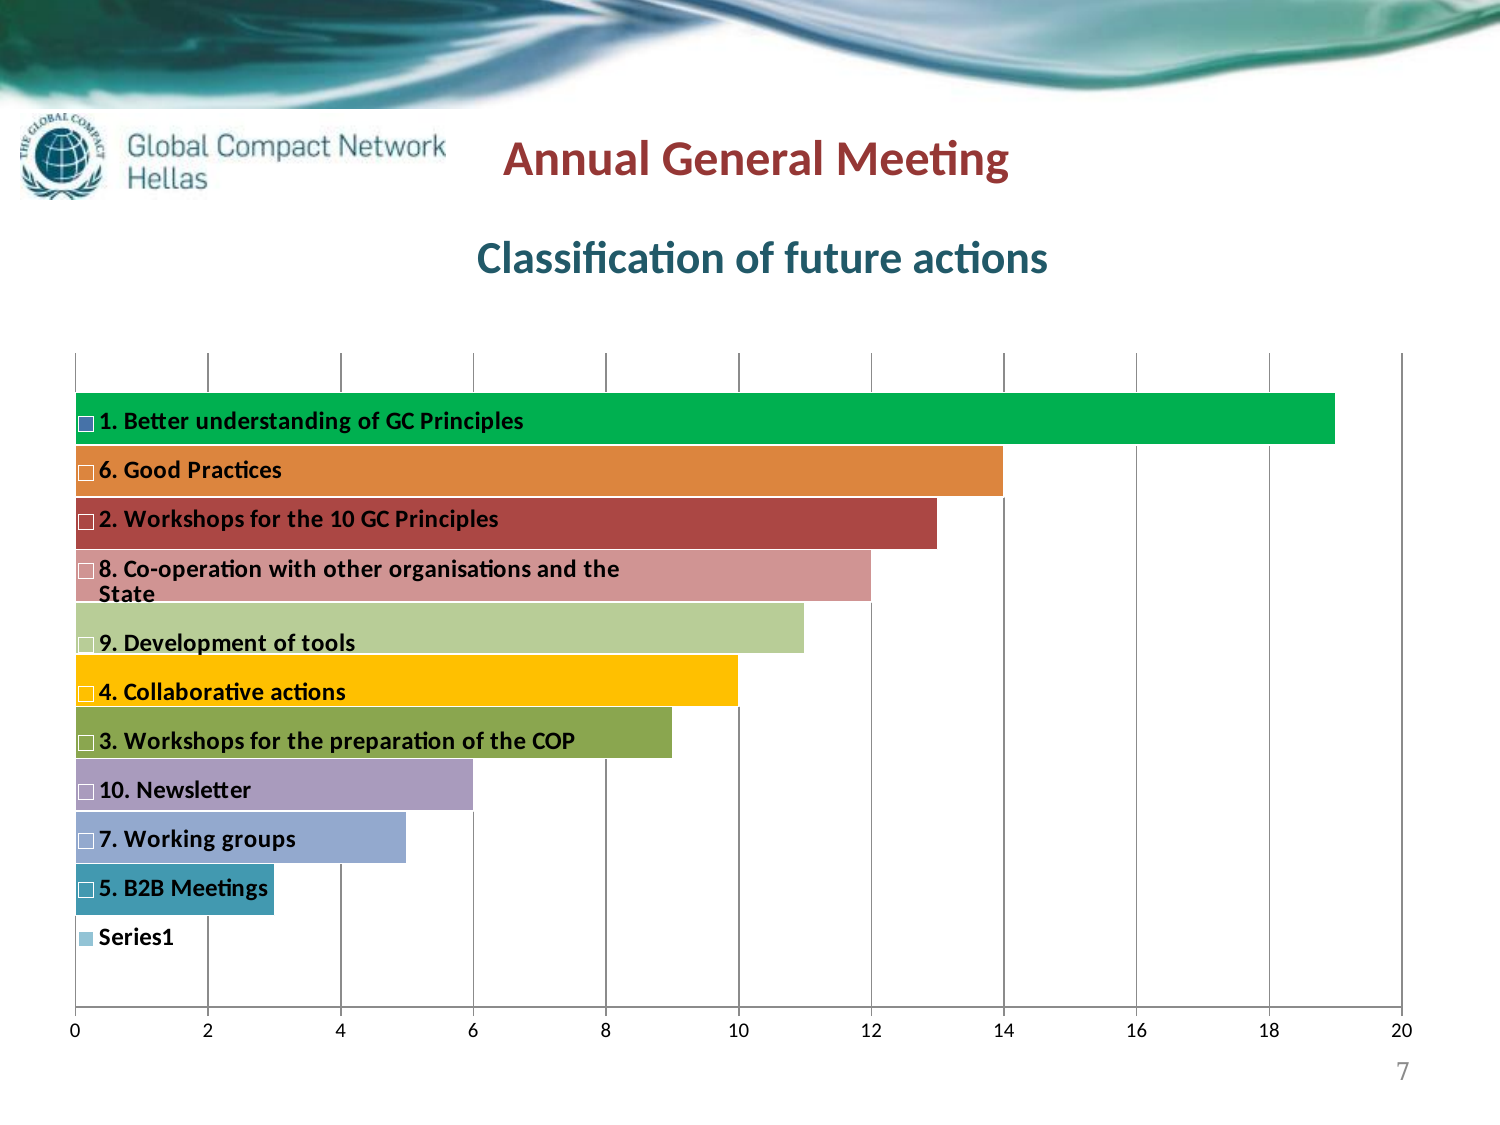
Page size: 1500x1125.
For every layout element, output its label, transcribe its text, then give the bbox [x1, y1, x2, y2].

title Classification of future actions [159, 219, 1367, 290]
picture [0, 0, 1500, 109]
text_box Annual General Meeting [454, 118, 1069, 201]
chart [23, 326, 1459, 1090]
picture [19, 113, 446, 200]
